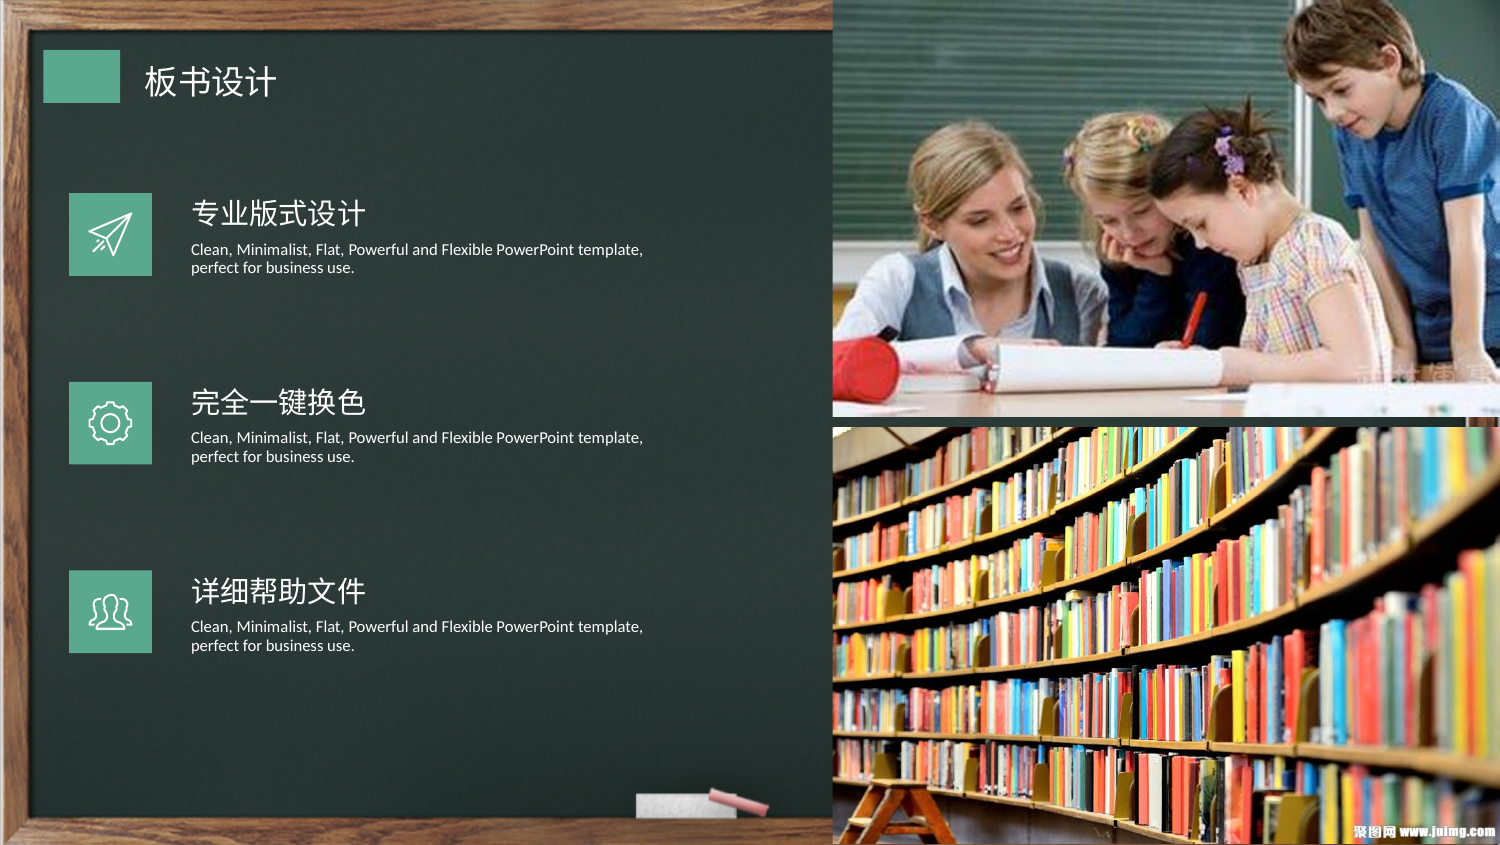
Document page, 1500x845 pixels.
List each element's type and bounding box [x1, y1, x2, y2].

text_box [68, 565, 691, 665]
text_box [831, 425, 1500, 844]
text_box [68, 187, 691, 288]
text_box [831, 0, 1500, 419]
text_box [68, 376, 691, 476]
picture [0, 0, 1500, 845]
